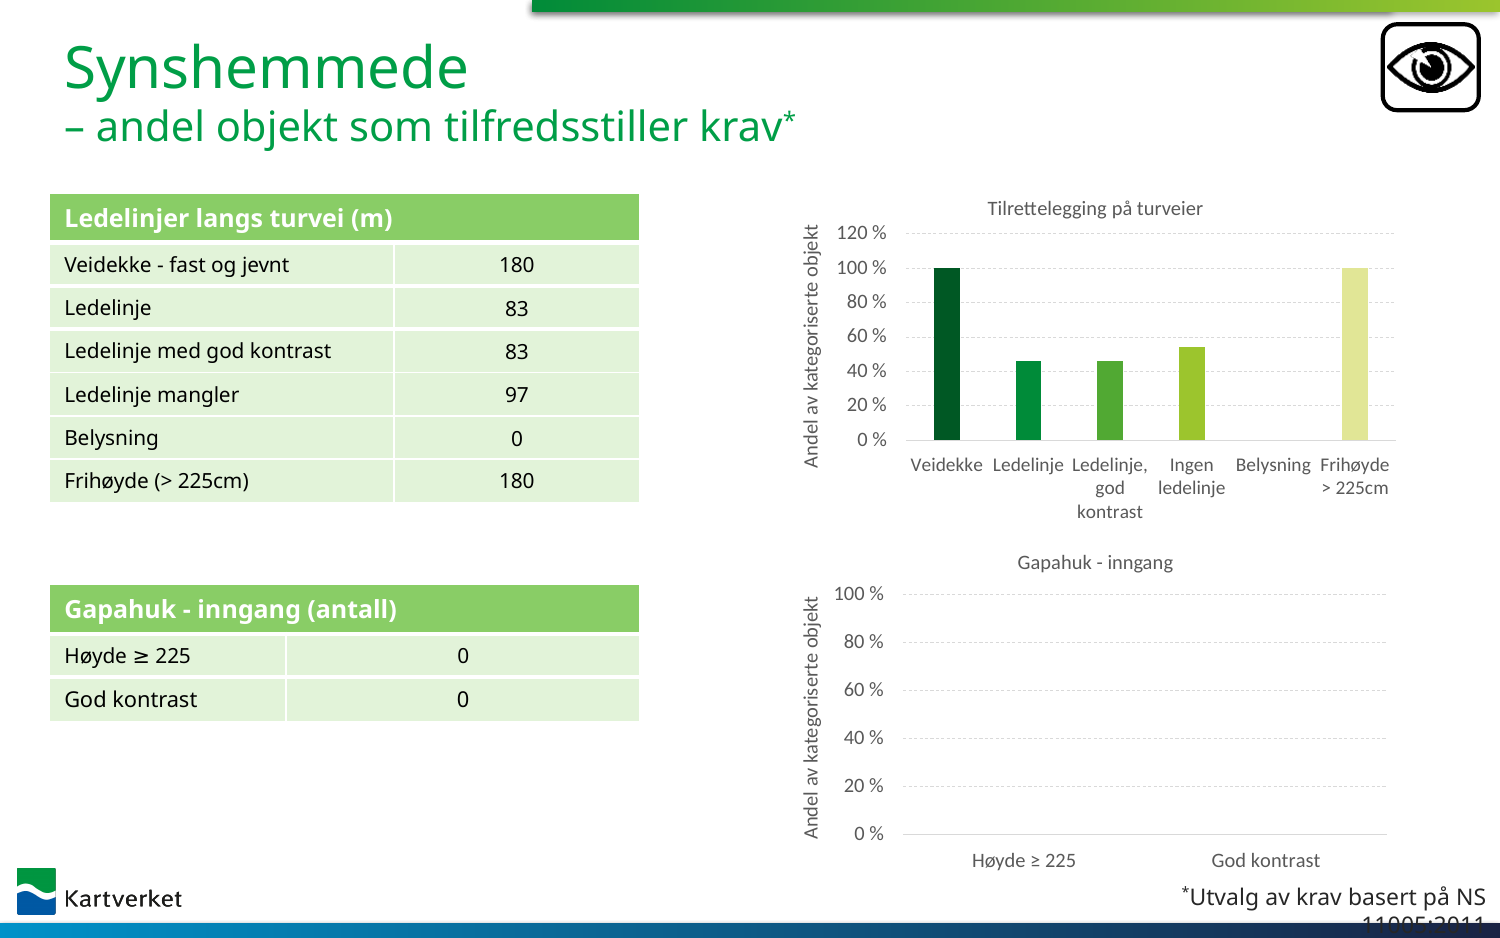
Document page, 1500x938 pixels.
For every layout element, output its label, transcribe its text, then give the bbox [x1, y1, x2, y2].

table_cell Belysning [50, 417, 393, 458]
table_cell 180 [395, 460, 639, 502]
table_cell 83 [395, 288, 639, 327]
text_box Synshemmede – andel objekt som tilfredsstiller krav* [49, 24, 1431, 158]
table_cell 0 [287, 679, 639, 721]
text_box *Utvalg av krav basert på NS 11005:2011 [1068, 873, 1500, 938]
table_cell Ledelinje [50, 288, 393, 327]
table_cell Veidekke - fast og jevnt [50, 245, 393, 284]
table_header Ledelinjer langs turvei (m) [50, 194, 639, 240]
table_cell Frihøyde (> 225cm) [50, 460, 393, 502]
table_cell 0 [395, 417, 639, 458]
table_cell 180 [395, 245, 639, 284]
picture [791, 187, 1400, 526]
table_cell 83 [395, 331, 639, 372]
table_cell 0 [287, 636, 639, 675]
table_header Gapahuk - inngang (antall) [50, 585, 639, 632]
table_cell 97 [395, 373, 639, 415]
picture [791, 541, 1400, 880]
table_cell God kontrast [50, 679, 285, 721]
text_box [1382, 24, 1480, 111]
table_cell Ledelinje med god kontrast [50, 331, 393, 372]
table_cell Høyde ≥ 225 [50, 636, 285, 675]
table_cell Ledelinje mangler [50, 373, 393, 415]
